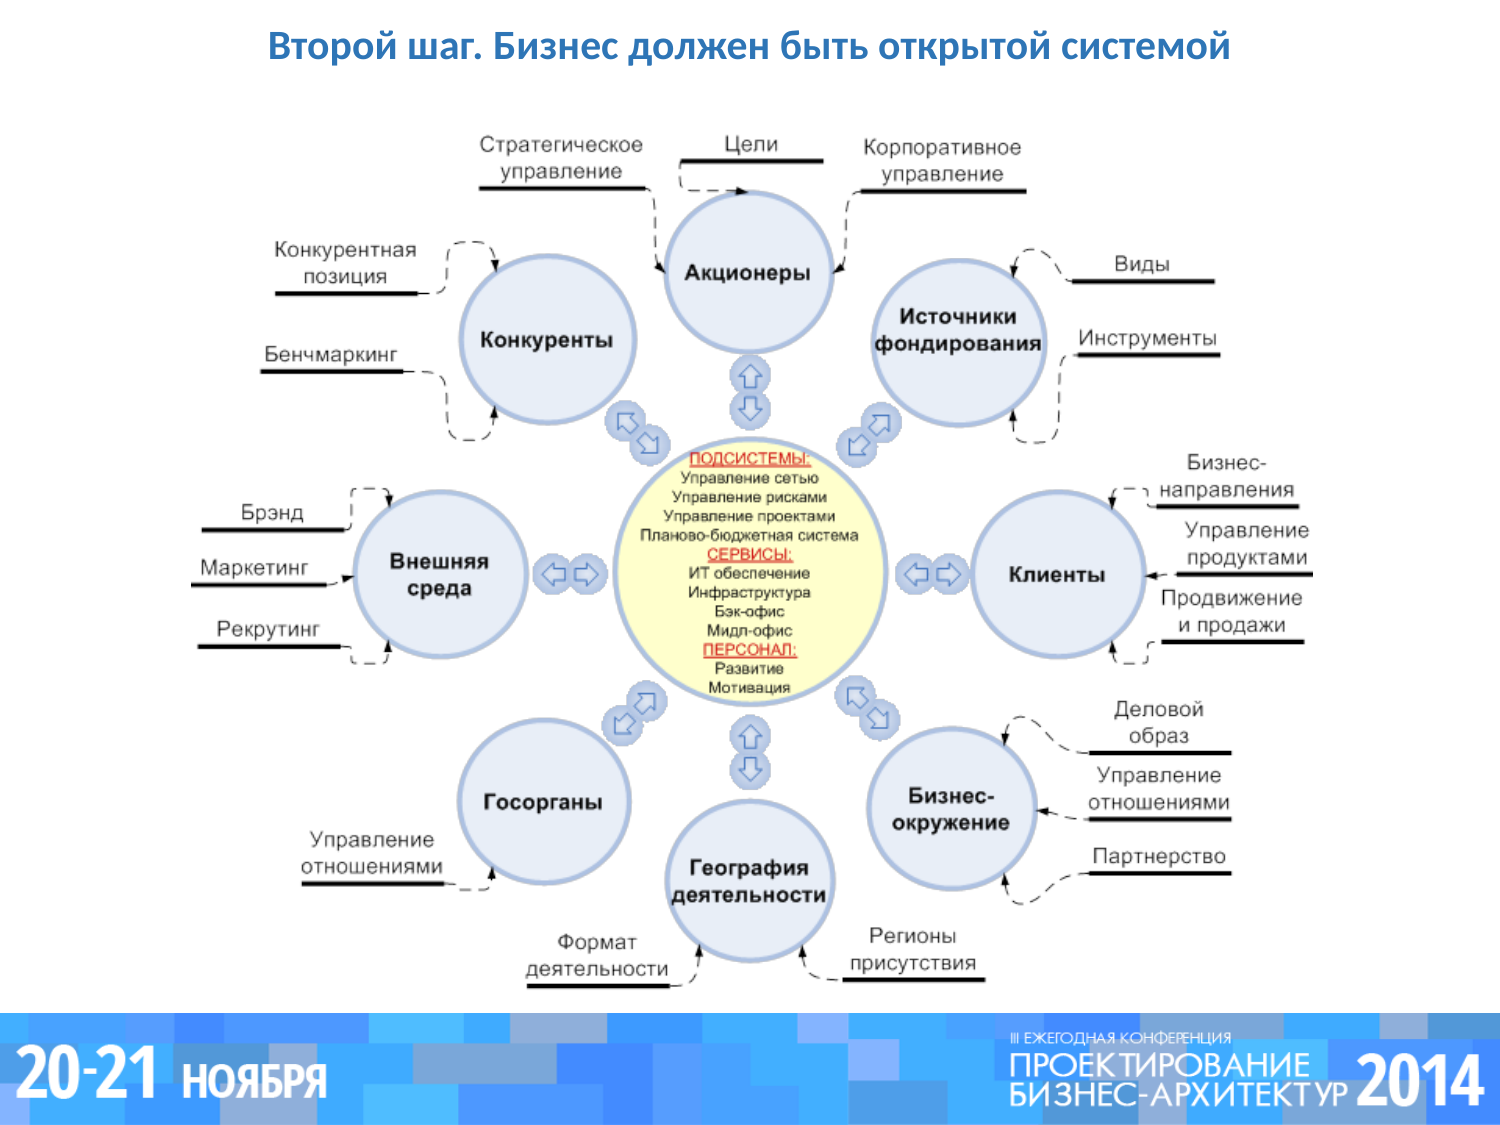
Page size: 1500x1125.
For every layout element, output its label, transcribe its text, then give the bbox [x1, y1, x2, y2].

title Второй шаг. Бизнес должен быть открытой системой [103, 6, 1397, 89]
picture [0, 1013, 1500, 1125]
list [191, 107, 1313, 1012]
